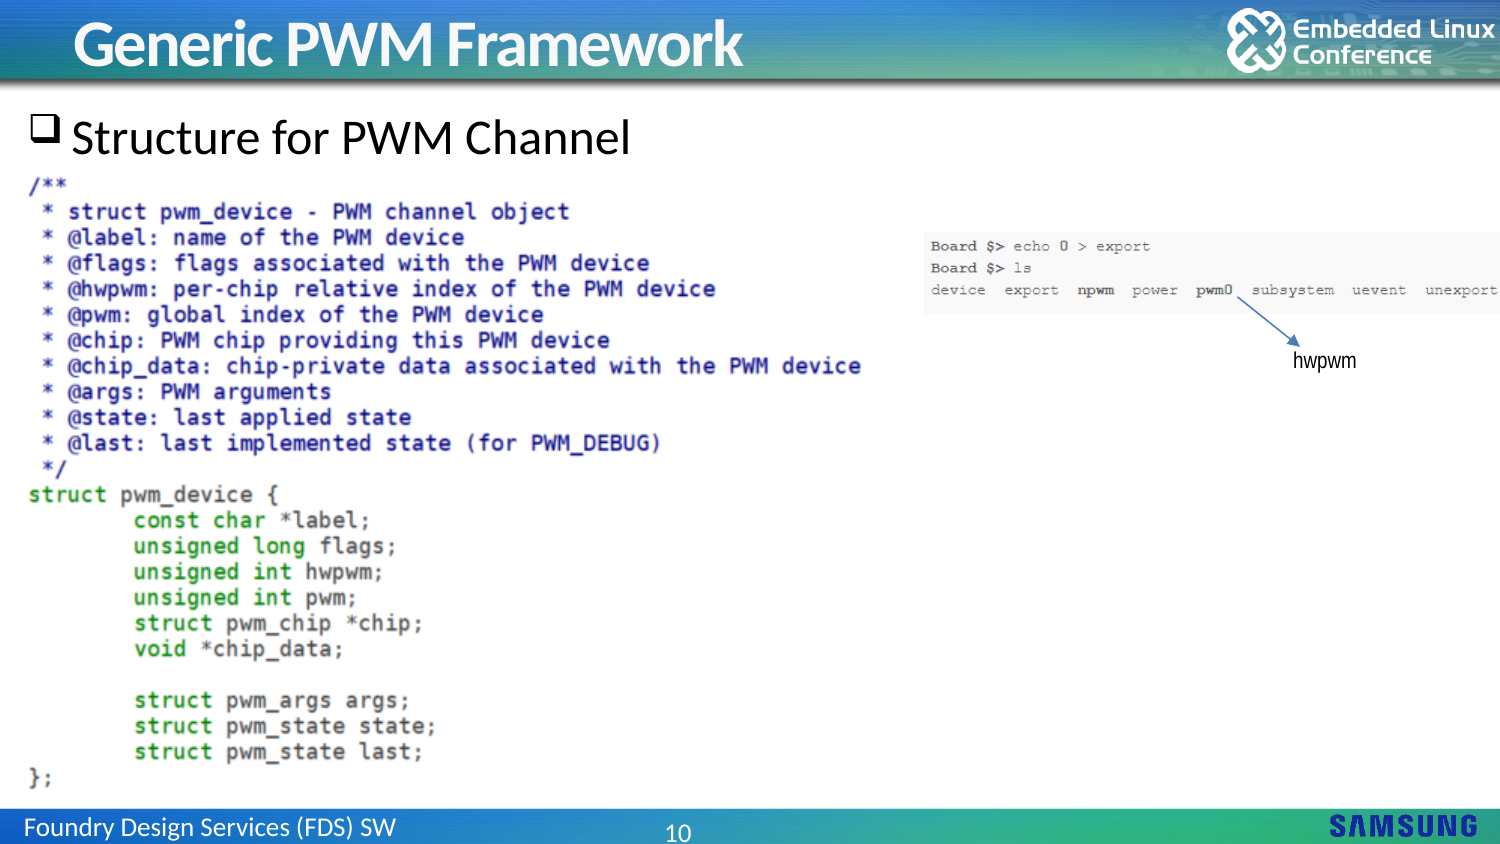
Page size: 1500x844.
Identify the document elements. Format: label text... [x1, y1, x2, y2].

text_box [1237, 296, 1301, 348]
picture [0, 0, 1500, 844]
list Structure for PWM Channel [12, 96, 1488, 172]
title Generic PWM Framework [58, 1, 1430, 78]
text_box hwpwm [1275, 337, 1375, 381]
